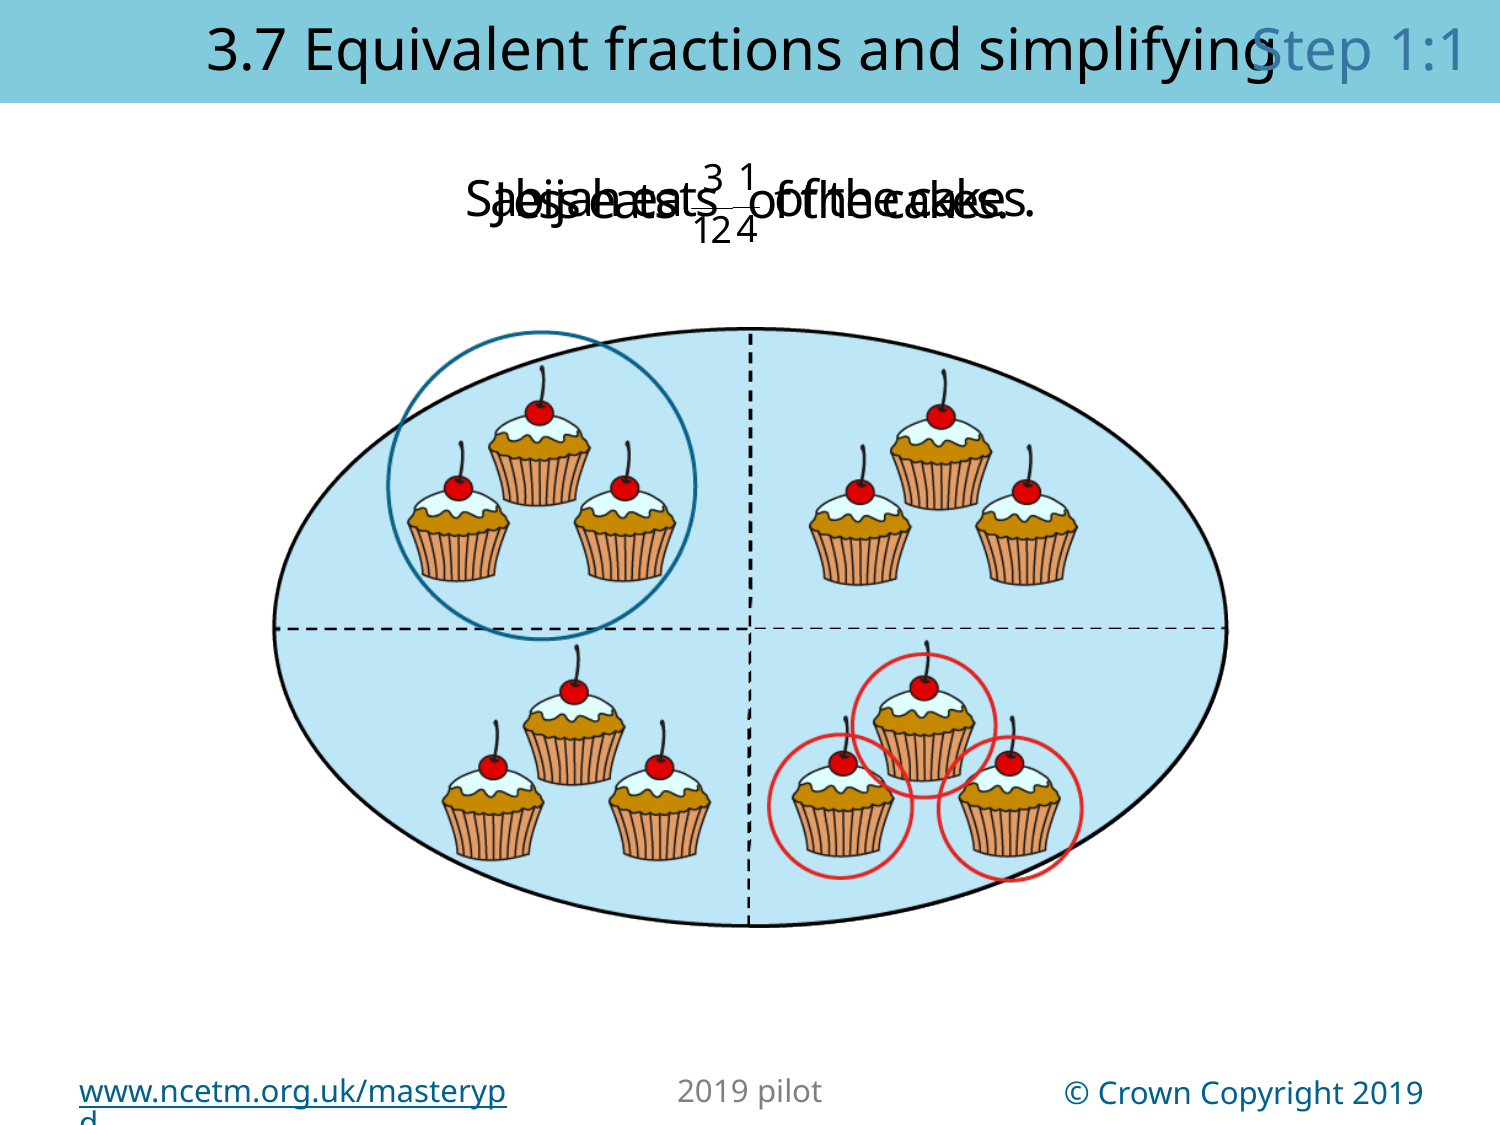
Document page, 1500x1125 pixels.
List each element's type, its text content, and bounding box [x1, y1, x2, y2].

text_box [462, 156, 1038, 248]
picture [246, 327, 1254, 969]
list Step 1:1 [0, 0, 1500, 104]
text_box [490, 157, 1010, 250]
